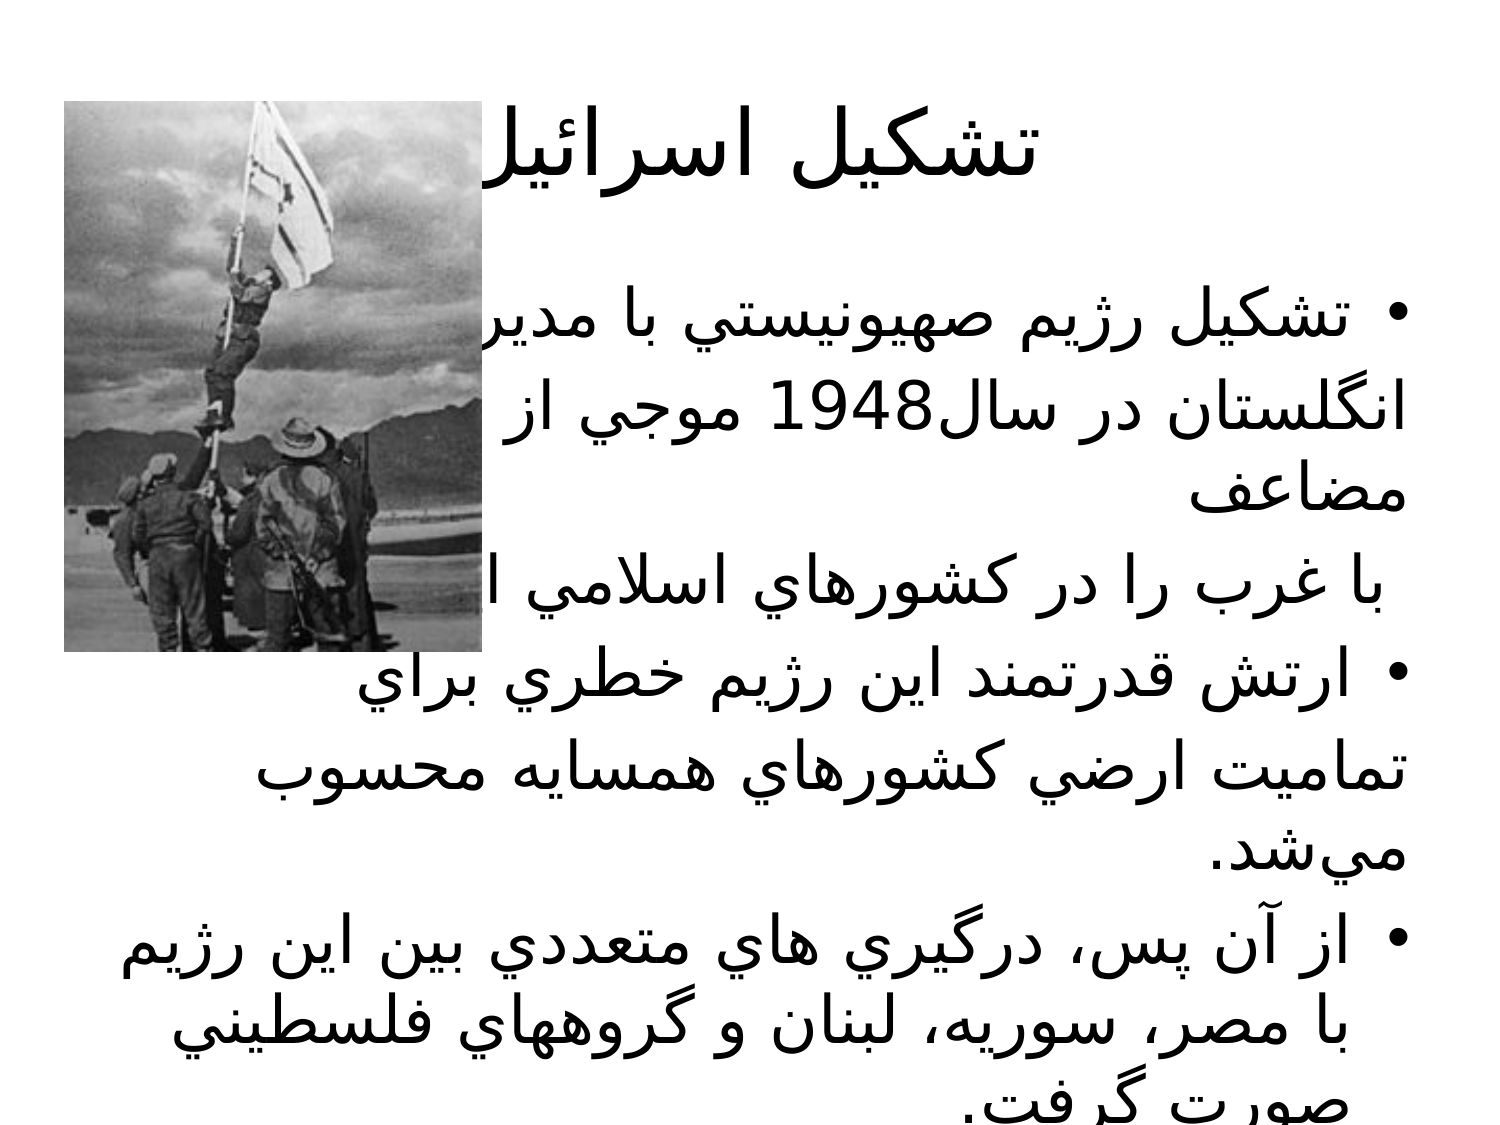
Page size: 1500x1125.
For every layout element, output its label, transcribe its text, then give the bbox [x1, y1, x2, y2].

picture [64, 101, 482, 652]
title تشكيل اسرائيل [75, 45, 1425, 233]
list تشكيل رژيم صهيونيستي با مديريت مستقيم انگلستان در سال1948 موجي از دشمني مضاعف با غرب را در كشورهاي اسلامي ايجاد كرد. ارتش قدرتمند اين رژيم خطري براي تماميت ارضي كشورهاي همسايه محسوب مي‌شد. از آن پس، درگيري هاي متعددي بين اين رژيم با مصر، سوريه، لبنان و گروههاي فلسطيني صورت گرفت. [75, 262, 1425, 1005]
